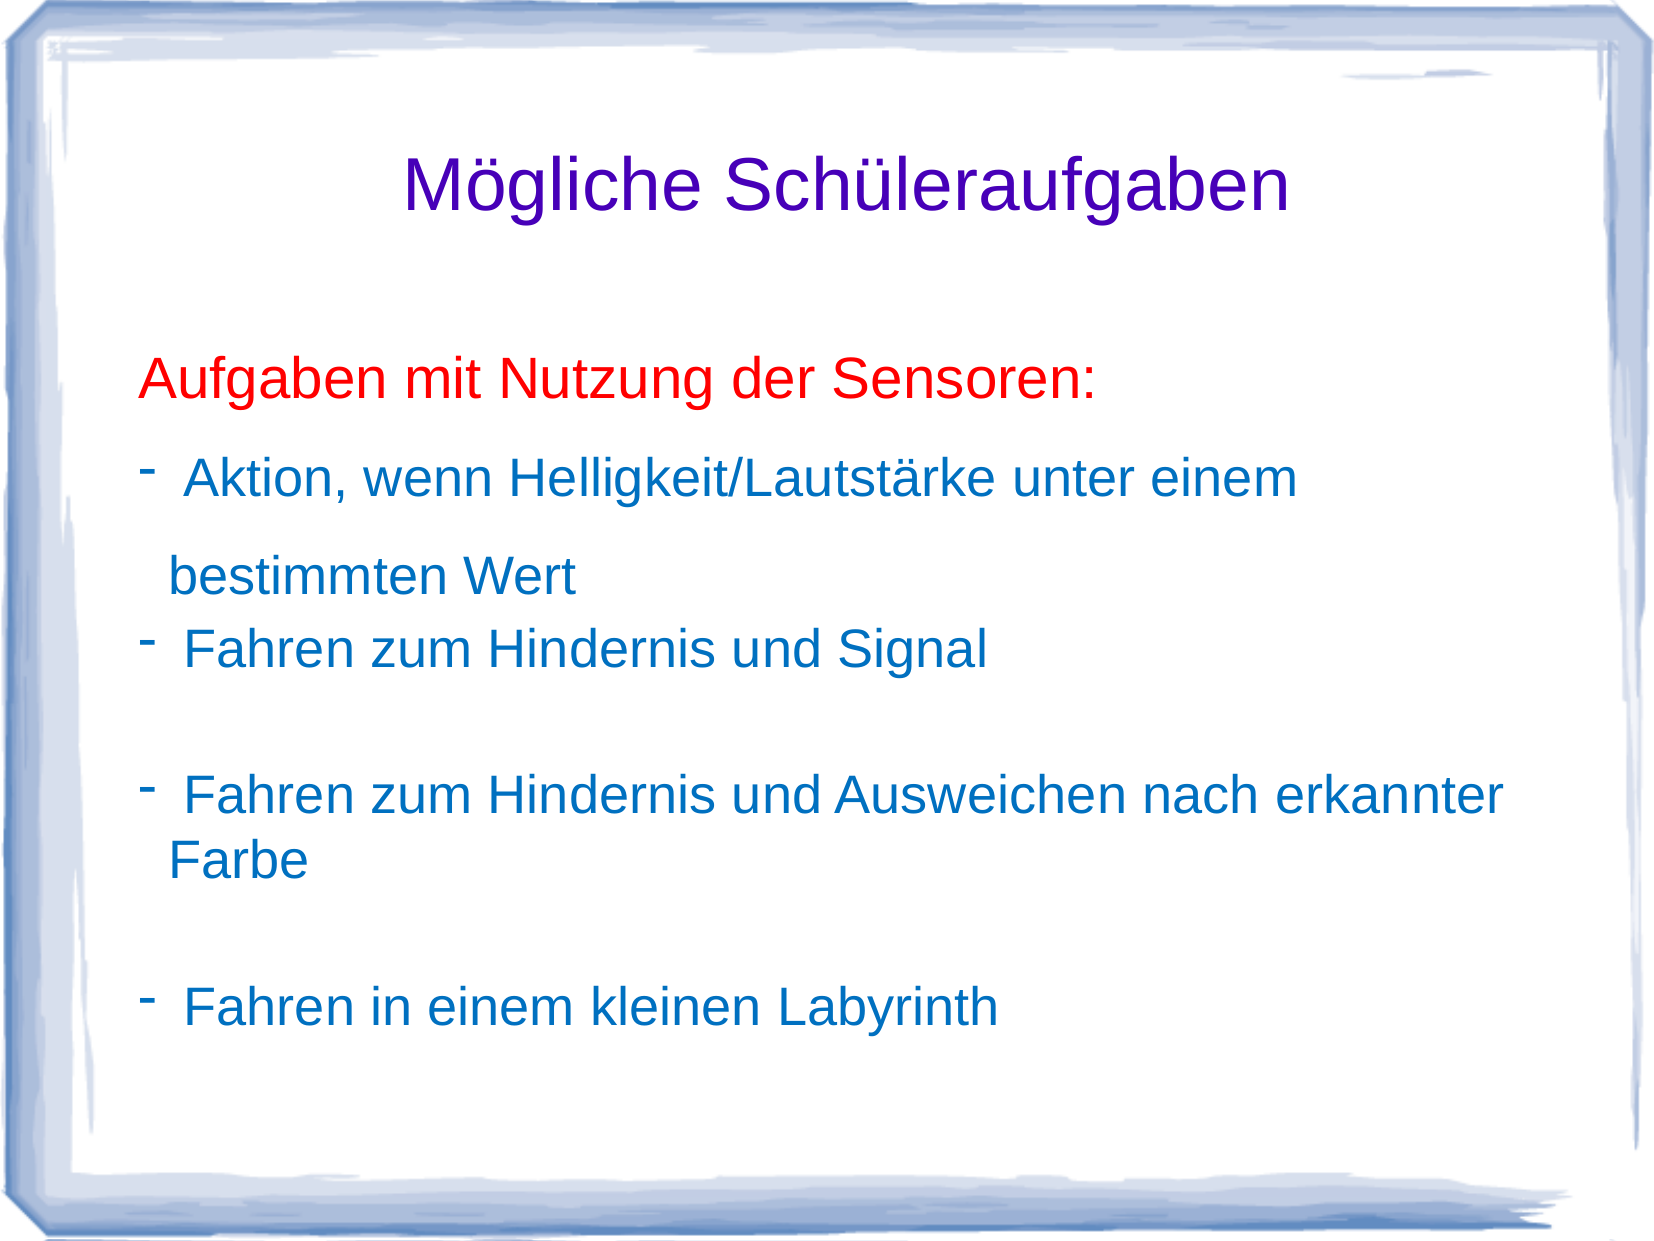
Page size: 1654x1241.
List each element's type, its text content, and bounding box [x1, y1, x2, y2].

text_box Mögliche Schüleraufgaben Aufgaben mit Nutzung der Sensoren: Aktion, wenn Helligkeit/Lautstärke unter einem bestimmten Wert Fahren zum Hindernis und Signal Fahren zum Hindernis und Ausweichen nach erkannter Farbe Fahren in einem kleinen Labyrinth [123, 127, 1571, 947]
picture [0, 0, 1654, 1241]
